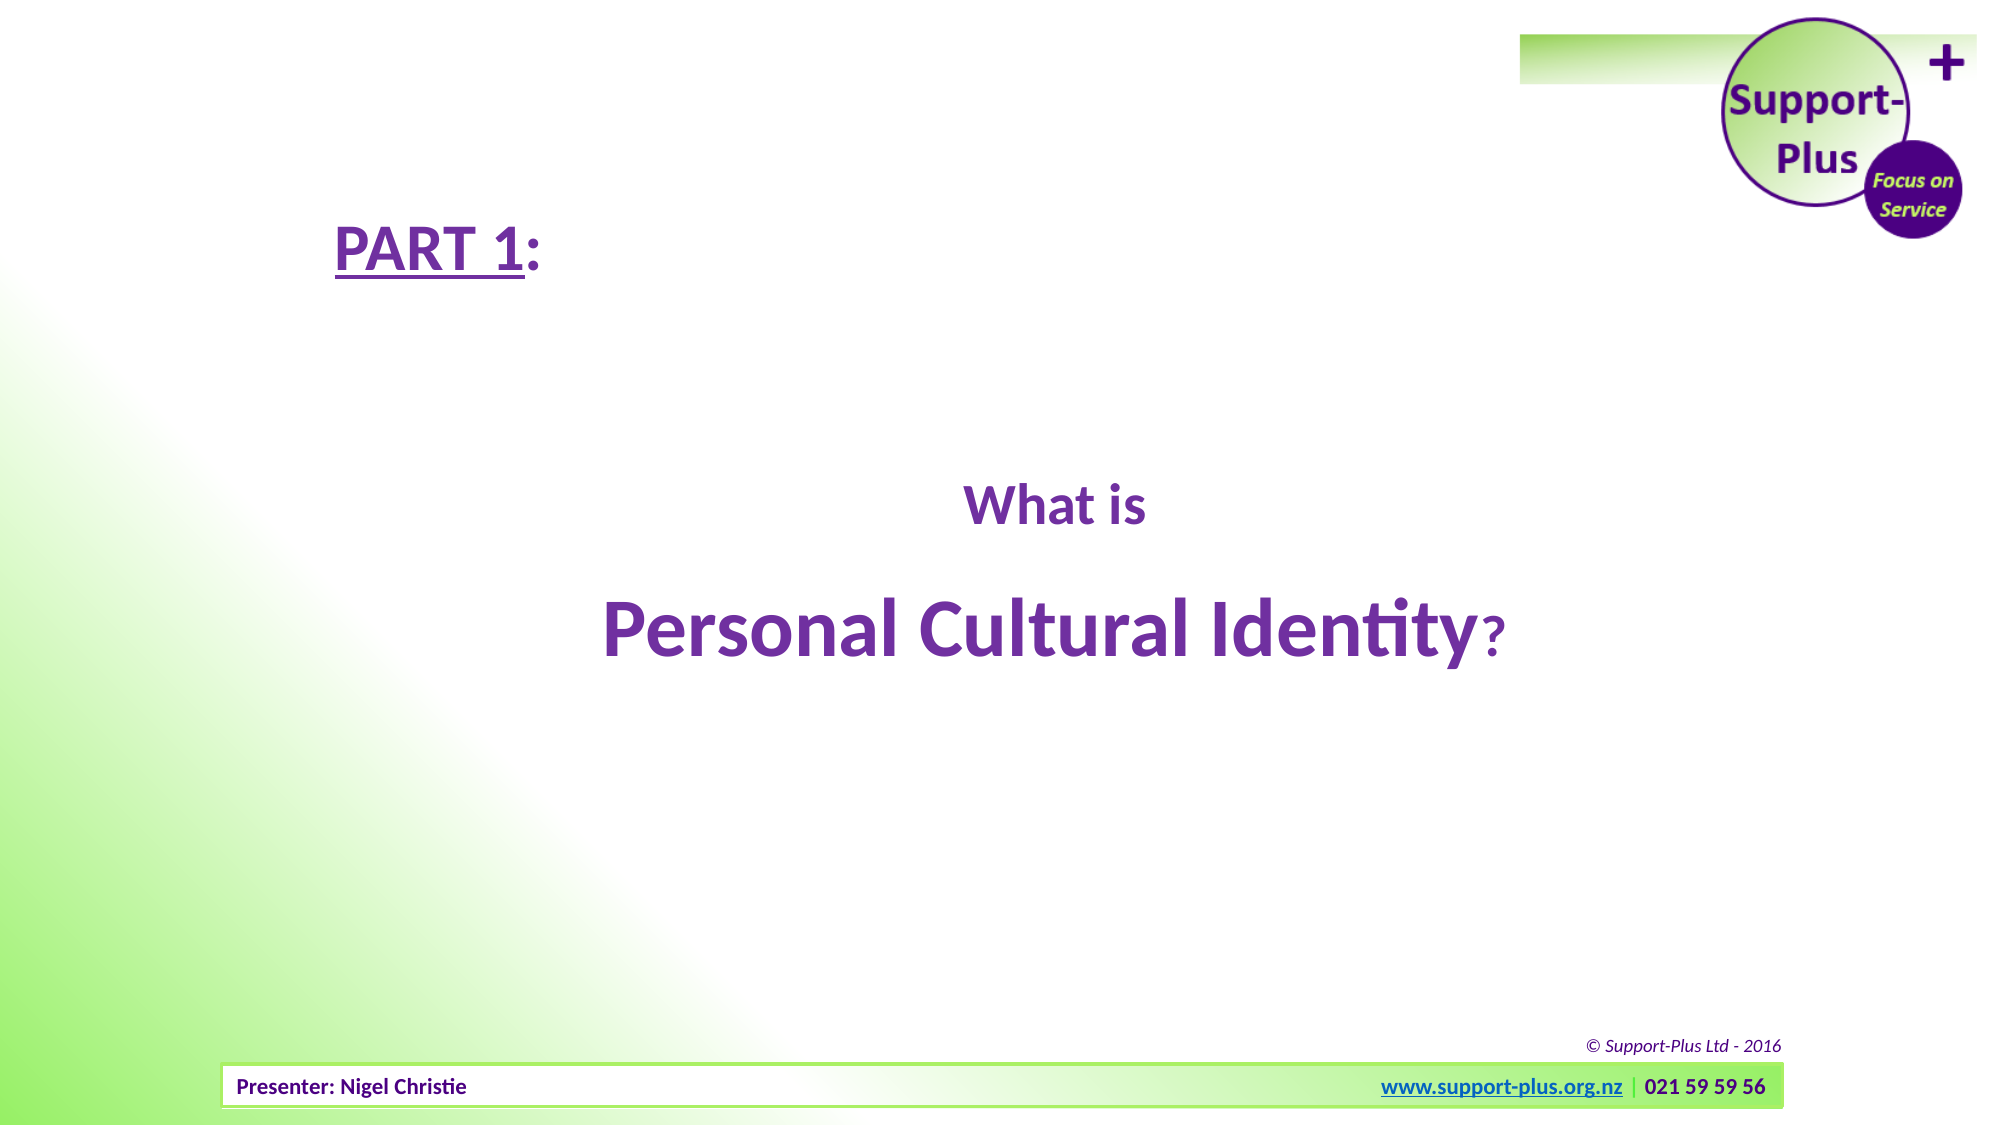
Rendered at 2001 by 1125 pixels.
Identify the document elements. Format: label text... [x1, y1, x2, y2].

text_box PART 1: [319, 196, 707, 292]
text_box What is Personal Cultural Identity? [354, 458, 1756, 681]
text_box © Support-Plus Ltd - 2016 [1570, 1026, 1819, 1064]
picture [1514, 15, 1983, 246]
text_box Presenter: Nigel Christie www.support-plus.org.nz | 021 59 59 56 [221, 1063, 1783, 1107]
